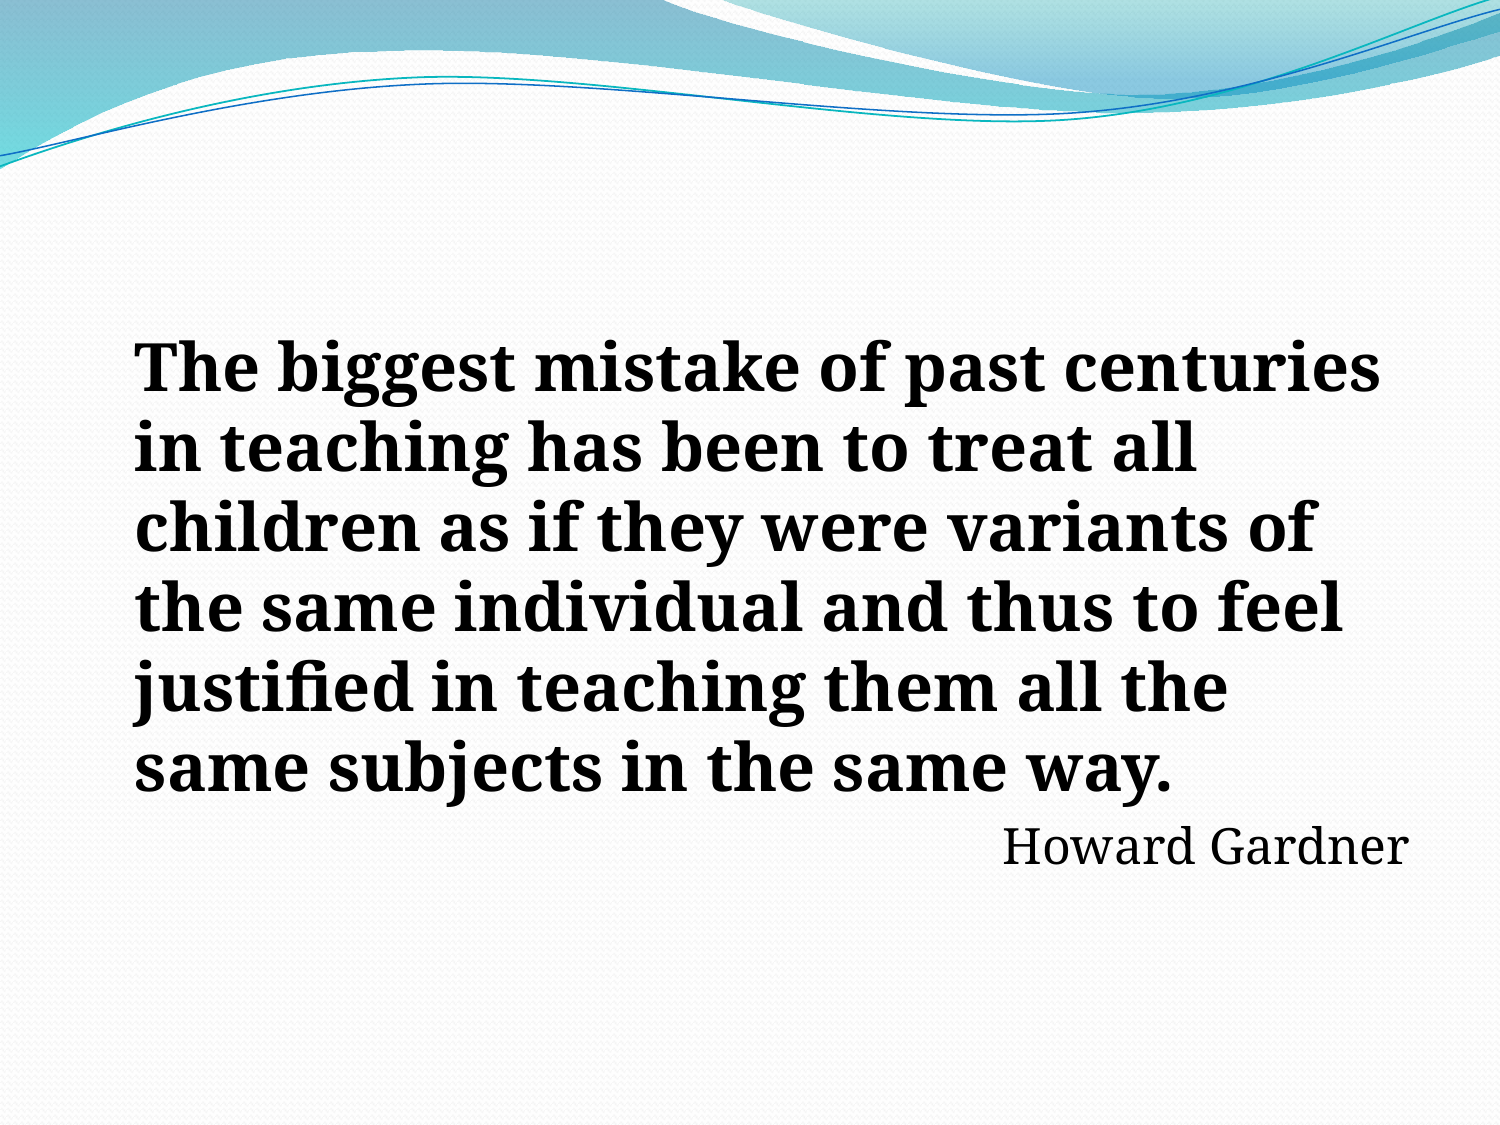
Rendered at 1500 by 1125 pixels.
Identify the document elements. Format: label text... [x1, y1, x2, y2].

list The biggest mistake of past centuries in teaching has been to treat all children as if they were variants of the same individual and thus to feel justified in teaching them all the same subjects in the same way. Howard Gardner [75, 317, 1425, 1038]
